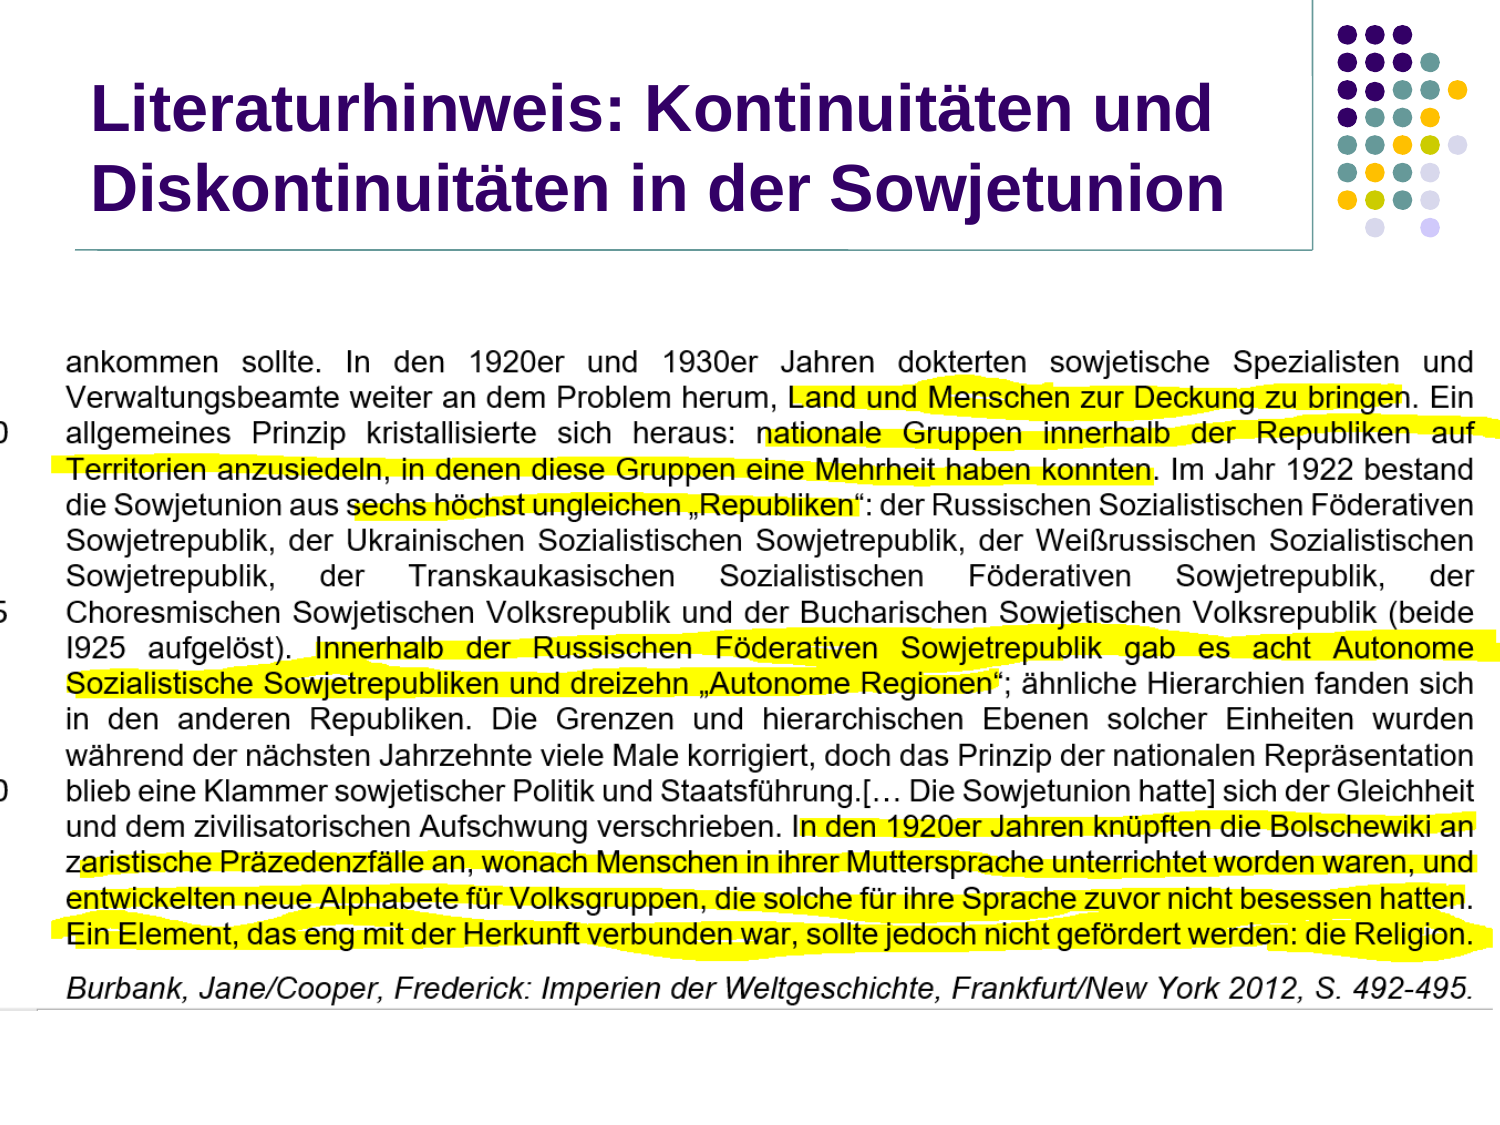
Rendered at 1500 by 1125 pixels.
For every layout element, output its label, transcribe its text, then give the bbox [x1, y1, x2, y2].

title Literaturhinweis: Kontinuitäten und Diskontinuitäten in der Sowjetunion [74, 19, 1313, 233]
picture [0, 348, 1500, 1011]
